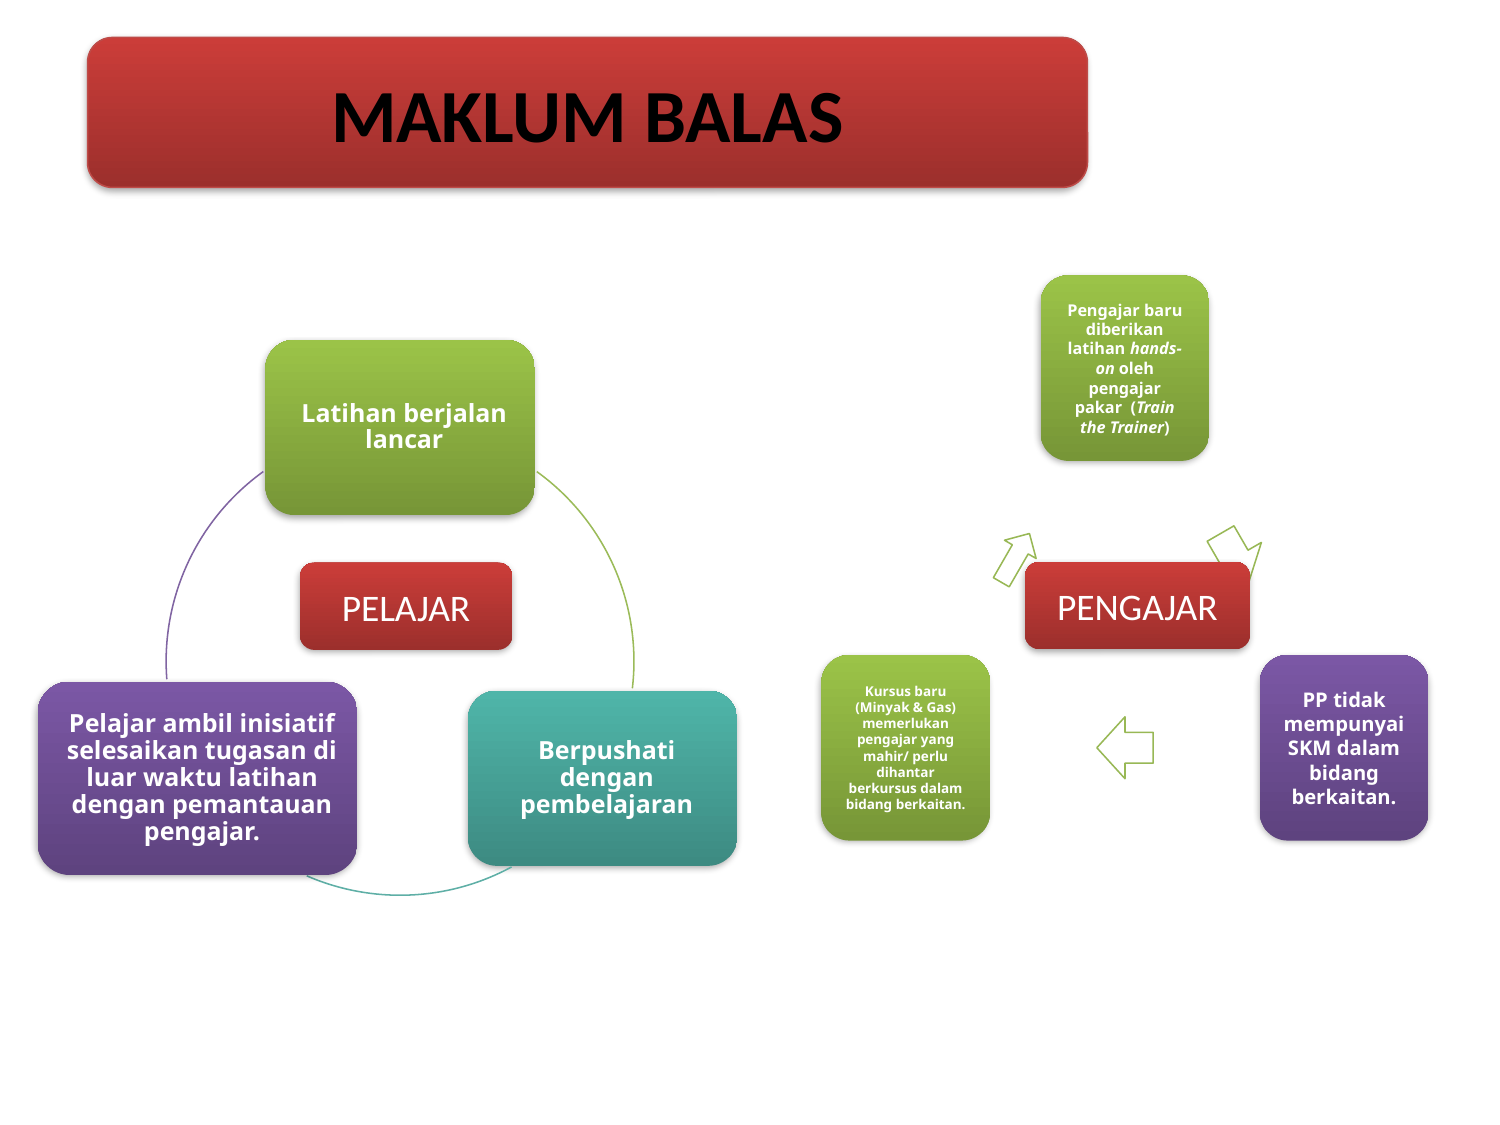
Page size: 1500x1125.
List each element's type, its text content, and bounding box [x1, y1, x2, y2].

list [49, 262, 726, 1006]
text_box MAKLUM BALAS [86, 36, 1089, 189]
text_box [787, 249, 1463, 993]
